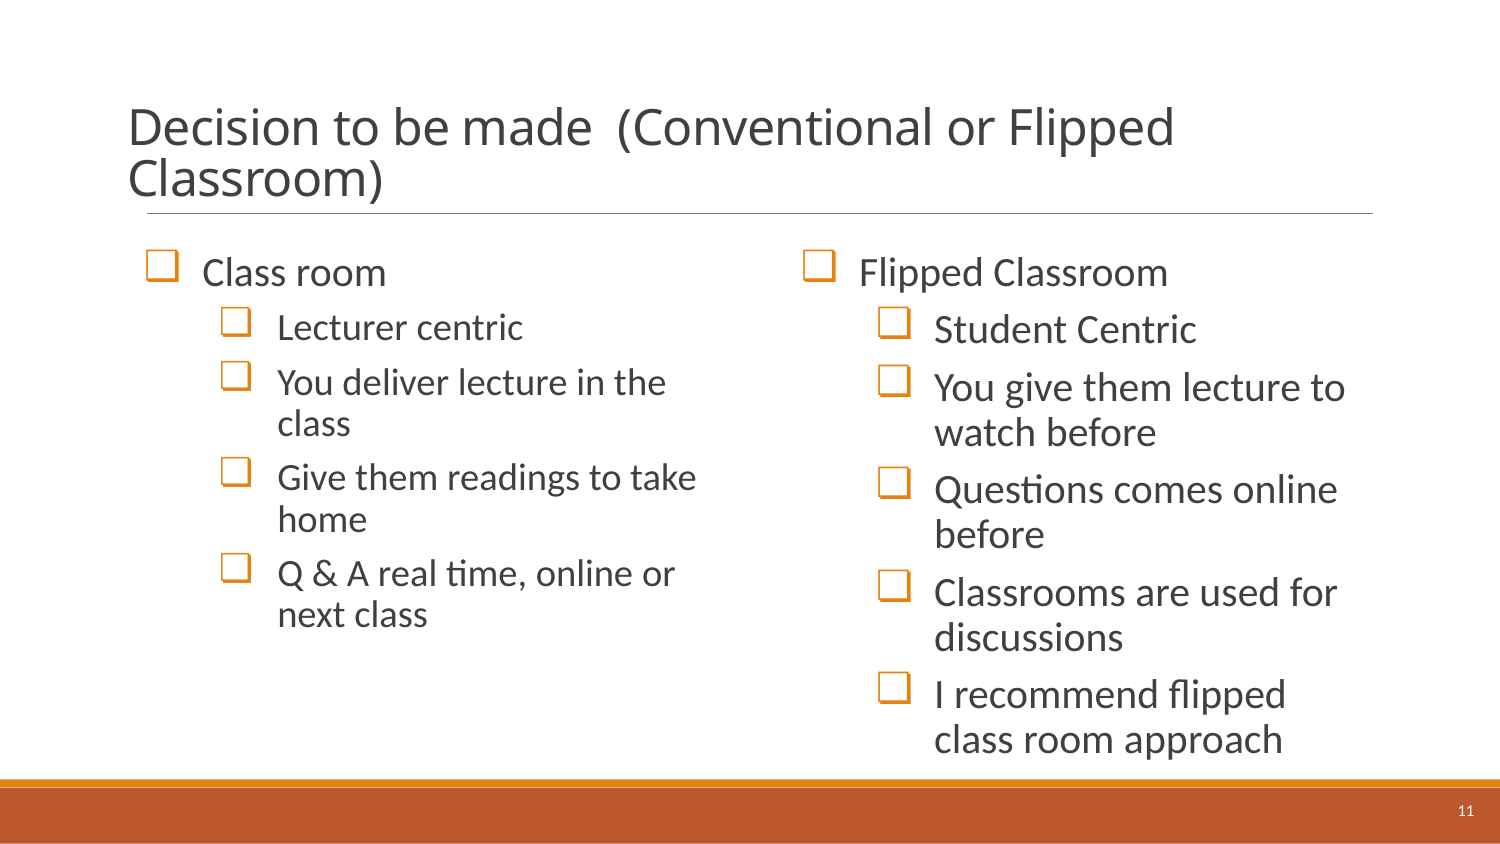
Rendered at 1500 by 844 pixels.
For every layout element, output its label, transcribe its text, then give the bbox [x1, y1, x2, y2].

list Class room Lecturer centric You deliver lecture in the class Give them readings to take home Q & A real time, online or next class [127, 250, 716, 755]
title Decision to be made (Conventional or Flipped Classroom) [127, 66, 1258, 207]
slide_number 11 [1431, 776, 1500, 844]
list Flipped Classroom Student Centric You give them lecture to watch before Questions comes online before Classrooms are used for discussions I recommend flipped class room approach [784, 250, 1373, 755]
